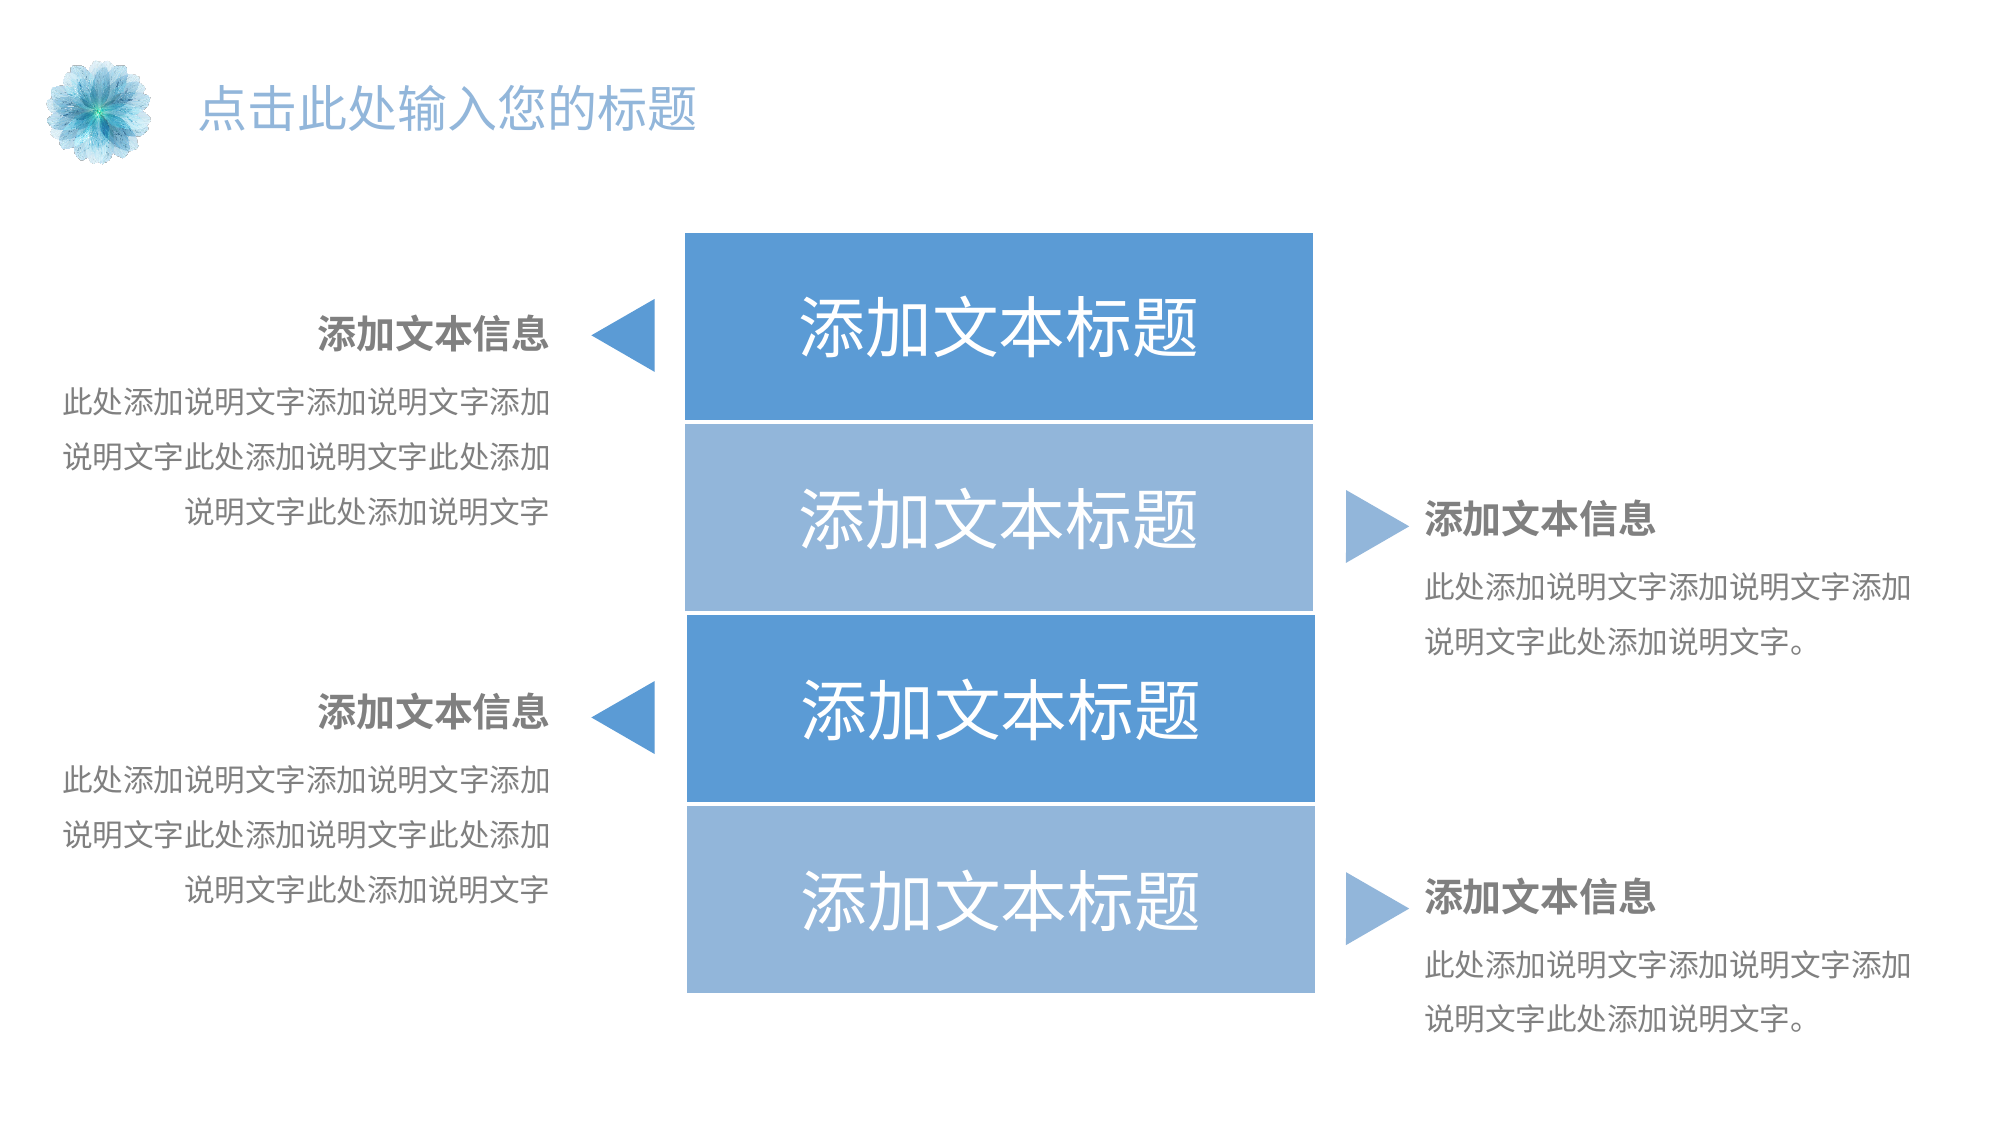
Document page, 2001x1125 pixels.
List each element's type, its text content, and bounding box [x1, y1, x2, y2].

text_box 添加文本信息 此处添加说明文字添加说明文字添加说明文字此处添加说明文字。 [1409, 864, 1935, 1104]
text_box 添加文本信息 此处添加说明文字添加说明文字添加说明文字此处添加说明文字此处添加说明文字此处添加说明文字 [39, 680, 565, 919]
text_box 添加文本信息 此处添加说明文字添加说明文字添加说明文字此处添加说明文字此处添加说明文字此处添加说明文字 [39, 302, 565, 541]
text_box 添加文本标题 [683, 231, 1315, 422]
text_box [1344, 870, 1409, 947]
text_box 添加文本信息 此处添加说明文字添加说明文字添加说明文字此处添加说明文字。 [1409, 486, 1935, 726]
text_box 添加文本标题 [683, 422, 1315, 613]
text_box 添加文本标题 [685, 804, 1317, 995]
text_box [1344, 488, 1409, 565]
text_box 添加文本标题 [685, 613, 1317, 804]
picture [36, 48, 161, 174]
text_box [589, 679, 656, 756]
text_box [589, 297, 656, 374]
text_box 点击此处输入您的标题 [182, 70, 1085, 146]
